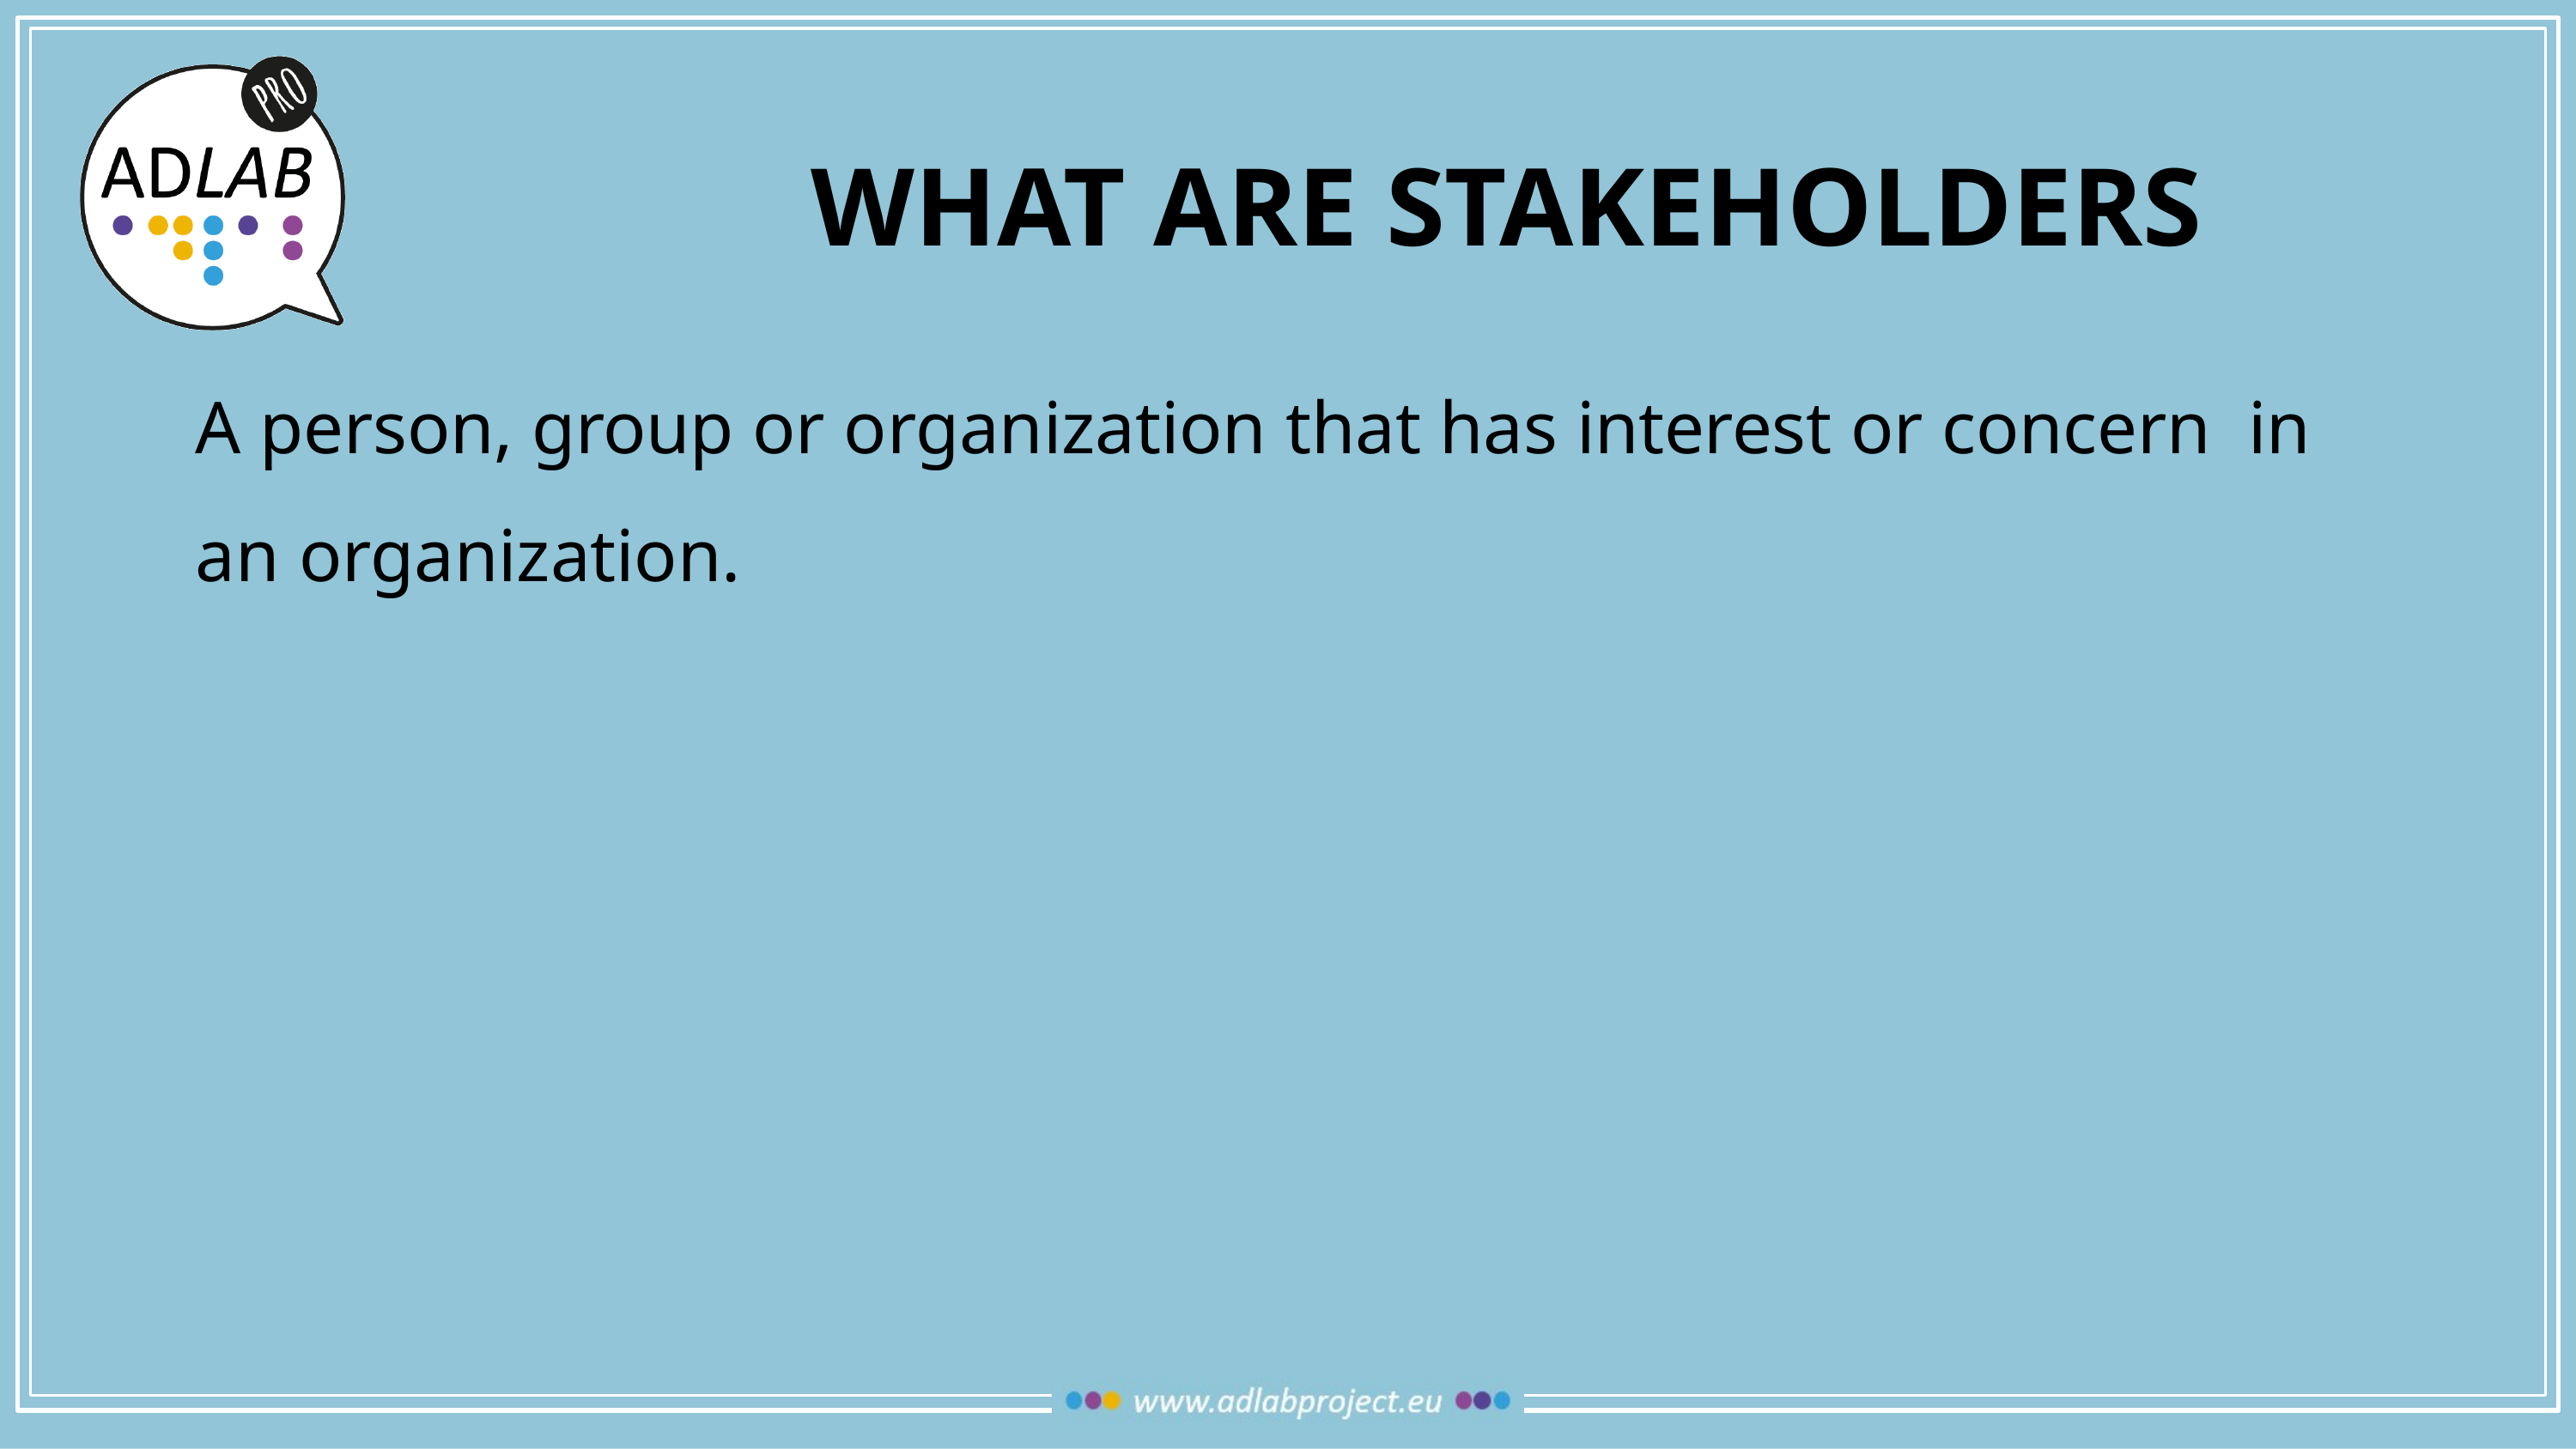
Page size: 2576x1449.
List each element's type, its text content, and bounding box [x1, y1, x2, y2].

picture [72, 49, 353, 330]
text_box A person, group or organization that has interest or concern in an organization. [193, 336, 2369, 597]
text_box WHAT ARE STAKEHOLDERS [809, 136, 2455, 268]
picture [1051, 1378, 1524, 1429]
